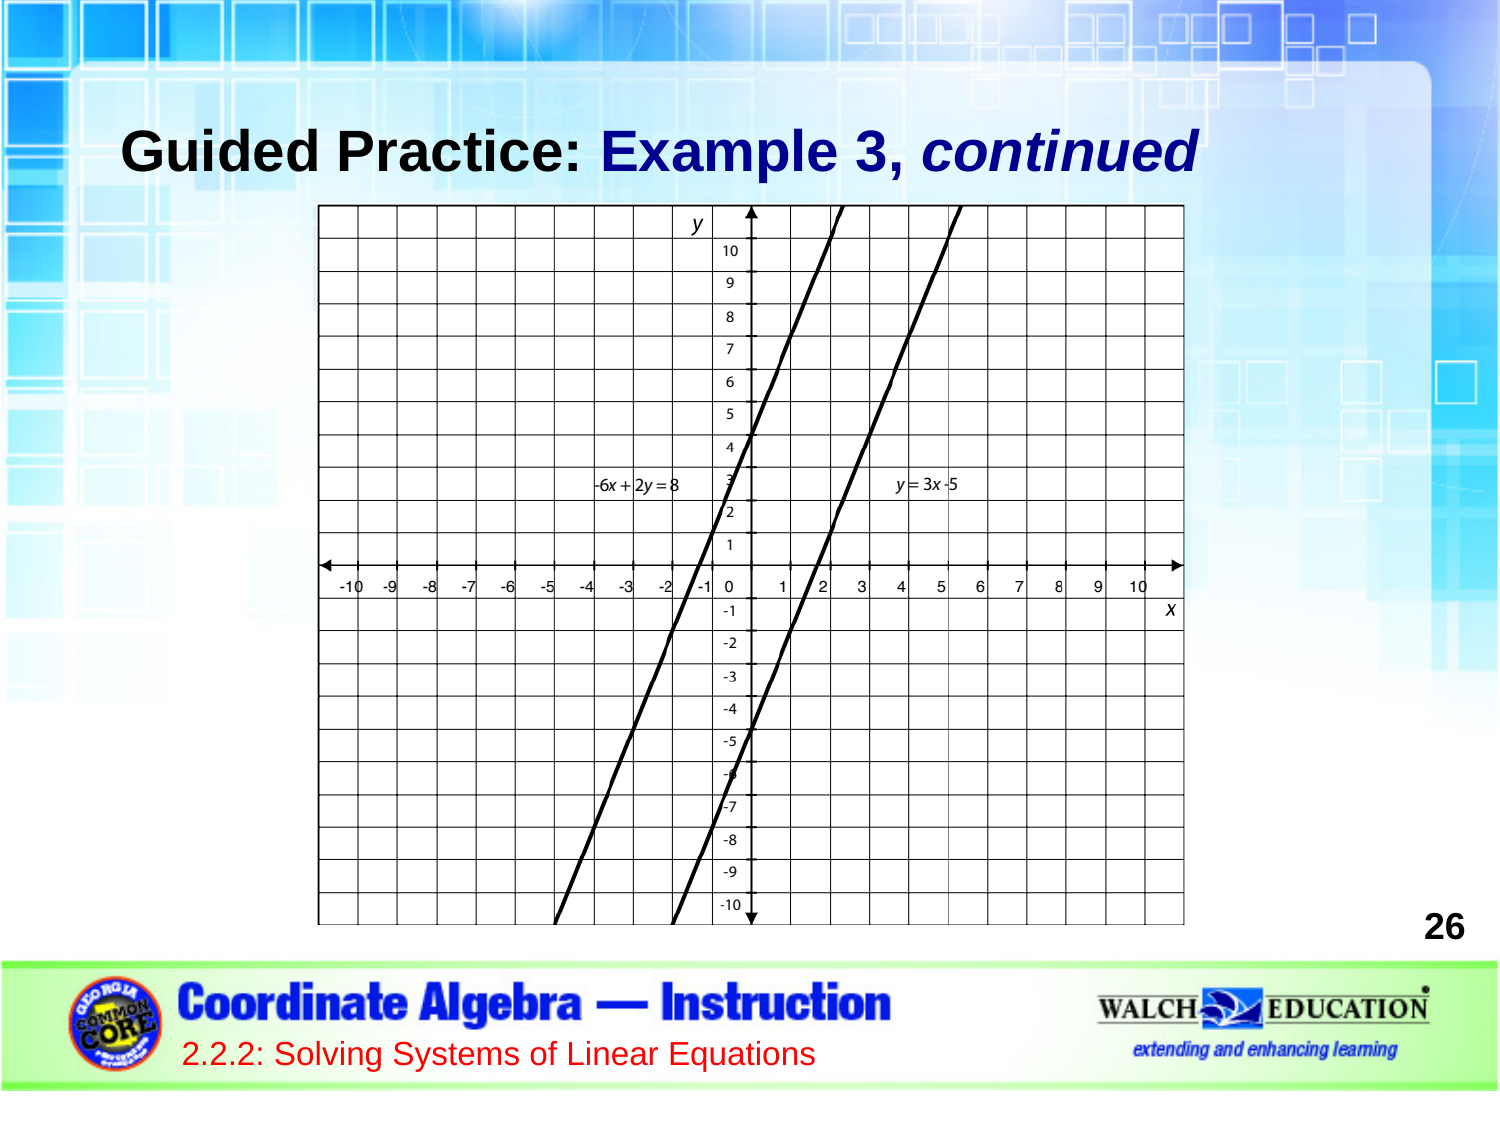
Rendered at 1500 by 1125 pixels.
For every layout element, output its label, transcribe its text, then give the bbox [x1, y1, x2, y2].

list 2.2.2: Solving Systems of Linear Equations [166, 1024, 1074, 1068]
subtitle Guided Practice: Example 3, continued [105, 105, 1394, 925]
slide_number 26 [1361, 901, 1481, 949]
picture [1, 0, 1500, 1091]
